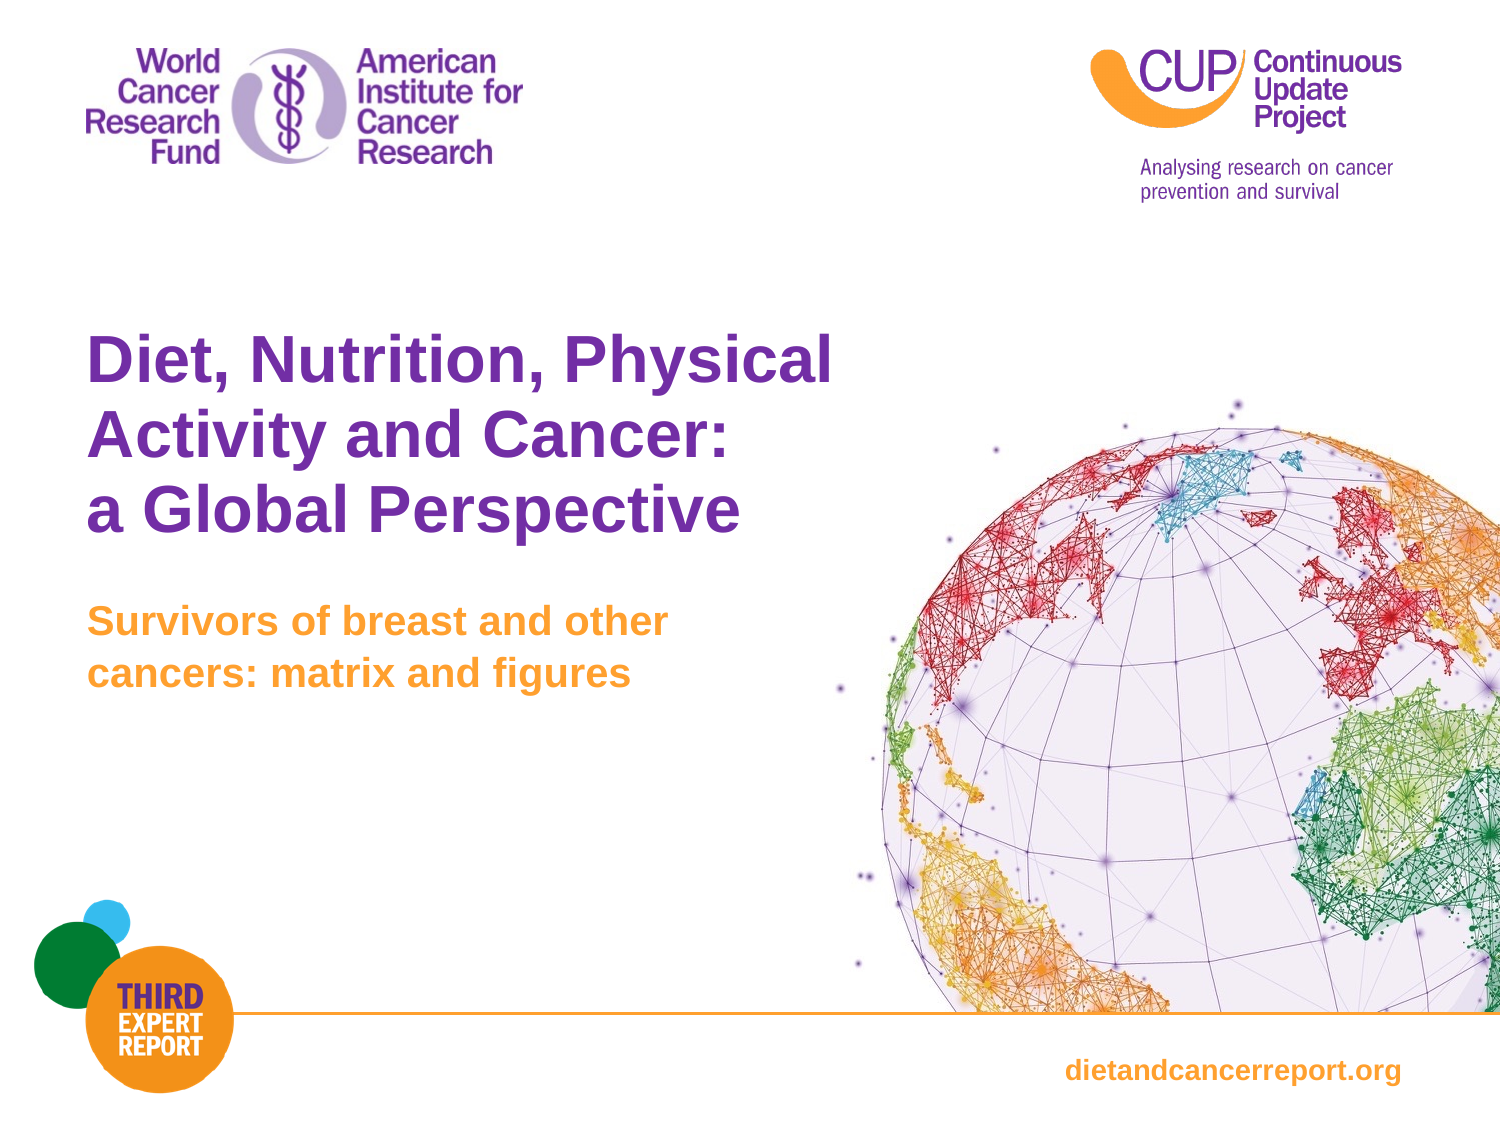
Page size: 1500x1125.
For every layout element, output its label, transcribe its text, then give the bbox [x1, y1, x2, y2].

picture [1089, 48, 1403, 203]
picture [86, 48, 523, 164]
picture [833, 396, 1500, 1012]
picture [2, 865, 265, 1125]
list Survivors of breast and other cancers: matrix and figures [86, 595, 826, 711]
